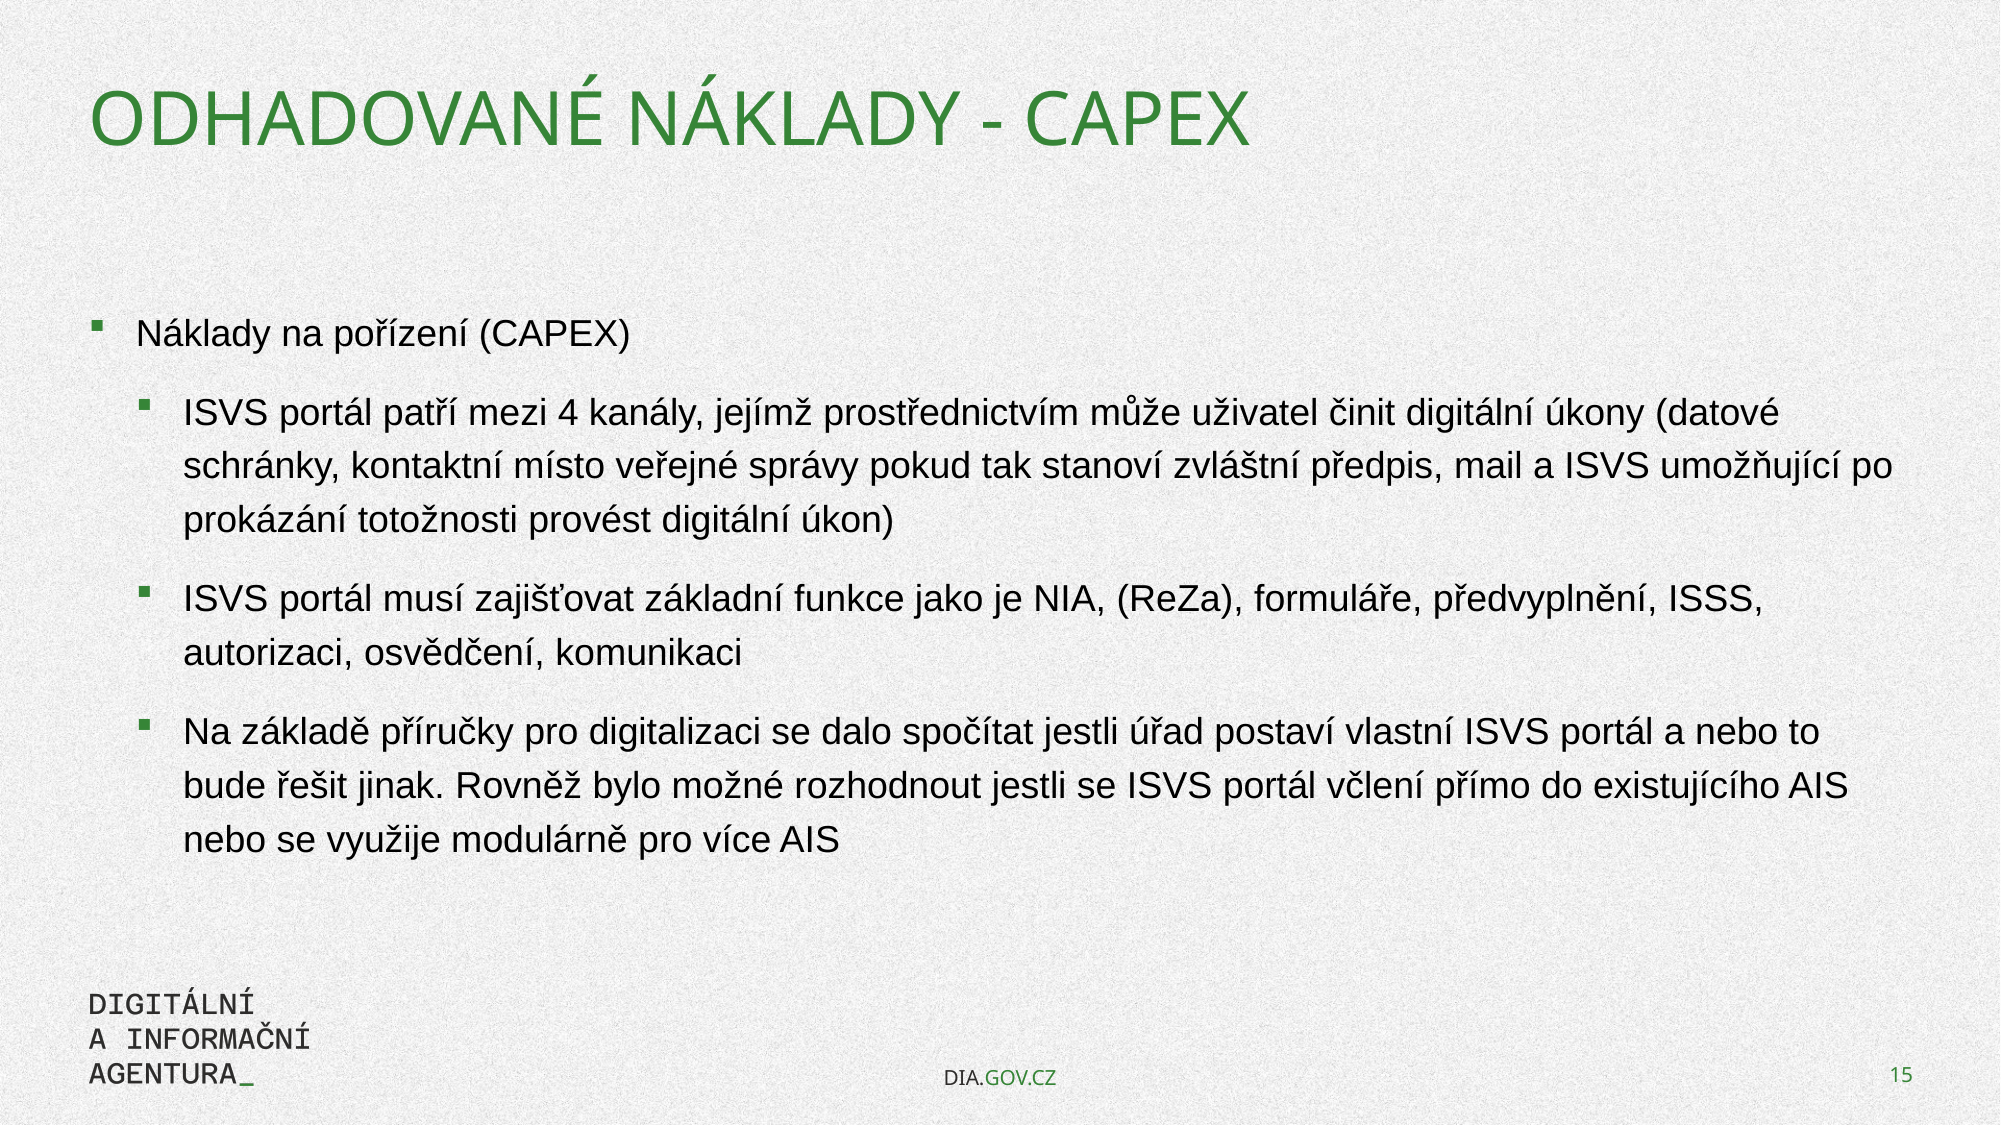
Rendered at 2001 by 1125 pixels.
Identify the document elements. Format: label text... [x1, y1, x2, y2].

slide_number 15 [1612, 1037, 1928, 1098]
list Náklady na pořízení (CAPEX) ISVS portál patří mezi 4 kanály, jejímž prostřednictvím může uživatel činit digitální úkony (datové schránky, kontaktní místo veřejné správy pokud tak stanoví zvláštní předpis, mail a ISVS umožňující po prokázání totožnosti provést digitální úkon) ISVS portál musí zajišťovat základní funkce jako je NIA, (ReZa), formuláře, předvyplnění, ISSS, autorizaci, osvědčení, komunikaci Na základě příručky pro digitalizaci se dalo spočítat jestli úřad postaví vlastní ISVS portál a nebo to bude řešit jinak. Rovněž bylo možné rozhodnout jestli se ISVS portál včlení přímo do existujícího AIS nebo se využije modulárně pro více AIS [88, 299, 1912, 980]
footer DIA.GOV.CZ [558, 1037, 1442, 1098]
title Odhadované náklady - CAPEX [88, 70, 1912, 284]
picture [0, 0, 2001, 1125]
